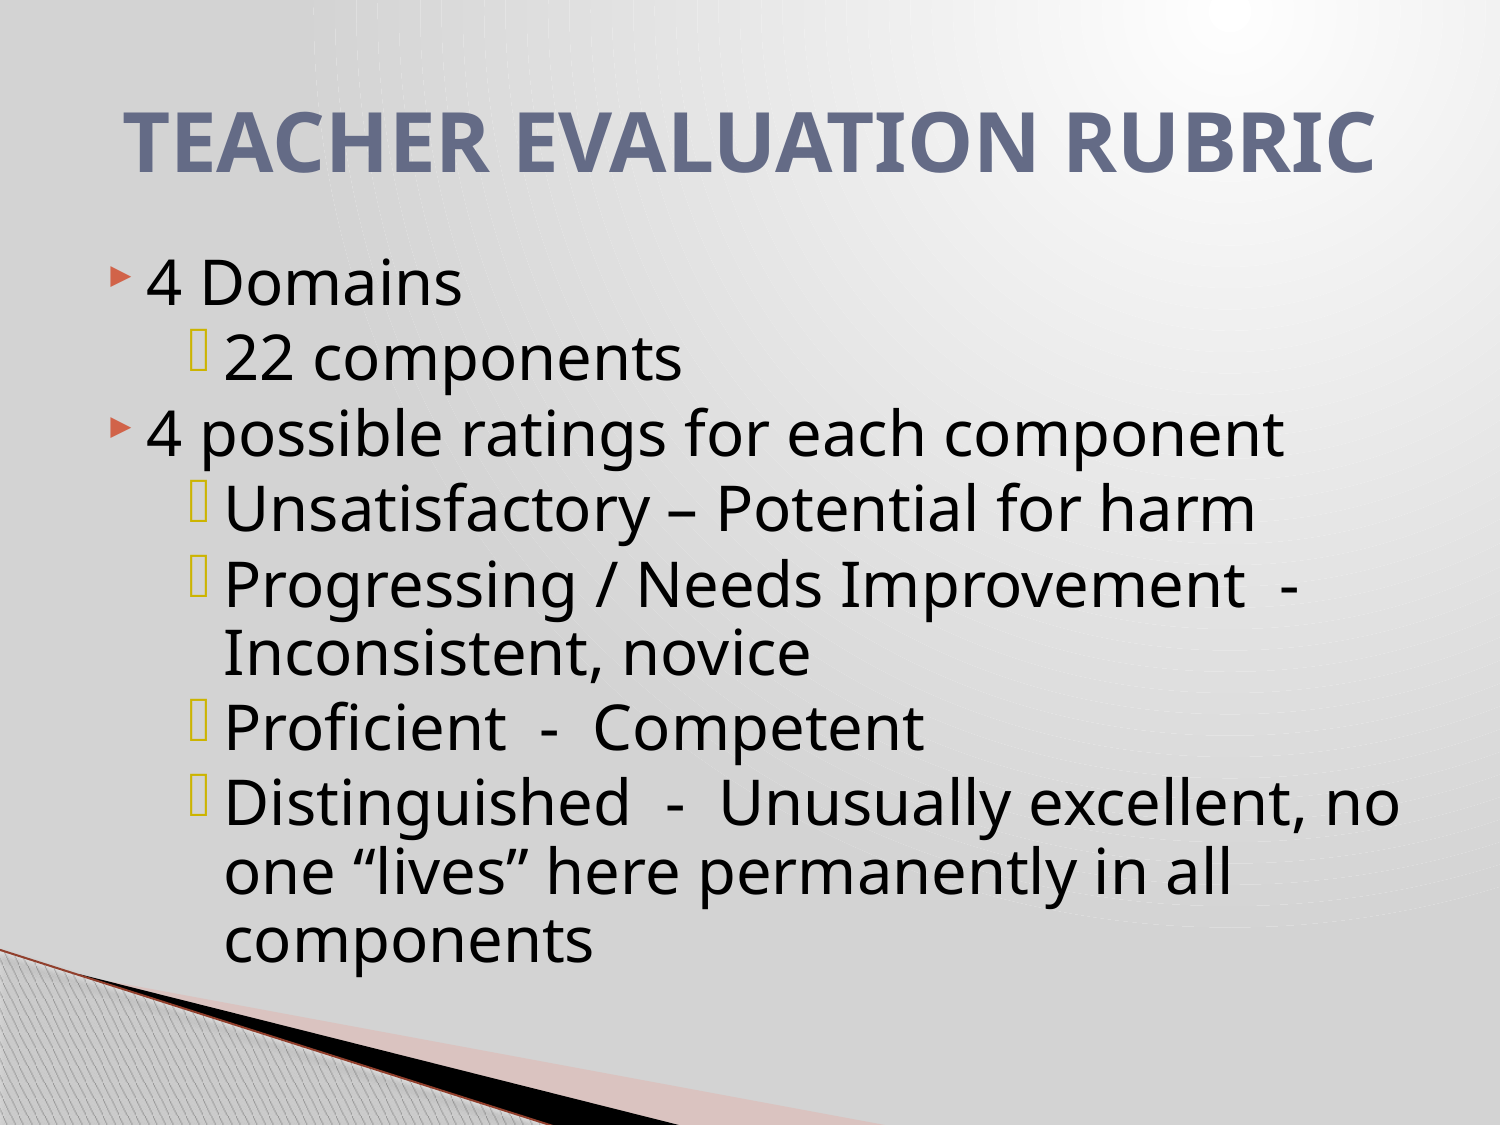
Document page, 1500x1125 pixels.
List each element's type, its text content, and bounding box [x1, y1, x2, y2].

list 4 Domains 22 components 4 possible ratings for each component Unsatisfactory – Potential for harm Progressing / Needs Improvement - Inconsistent, novice Proficient - Competent Distinguished - Unusually excellent, no one “lives” here permanently in all components [75, 243, 1425, 986]
title TEACHER EVALUATION RUBRIC [75, 45, 1425, 233]
